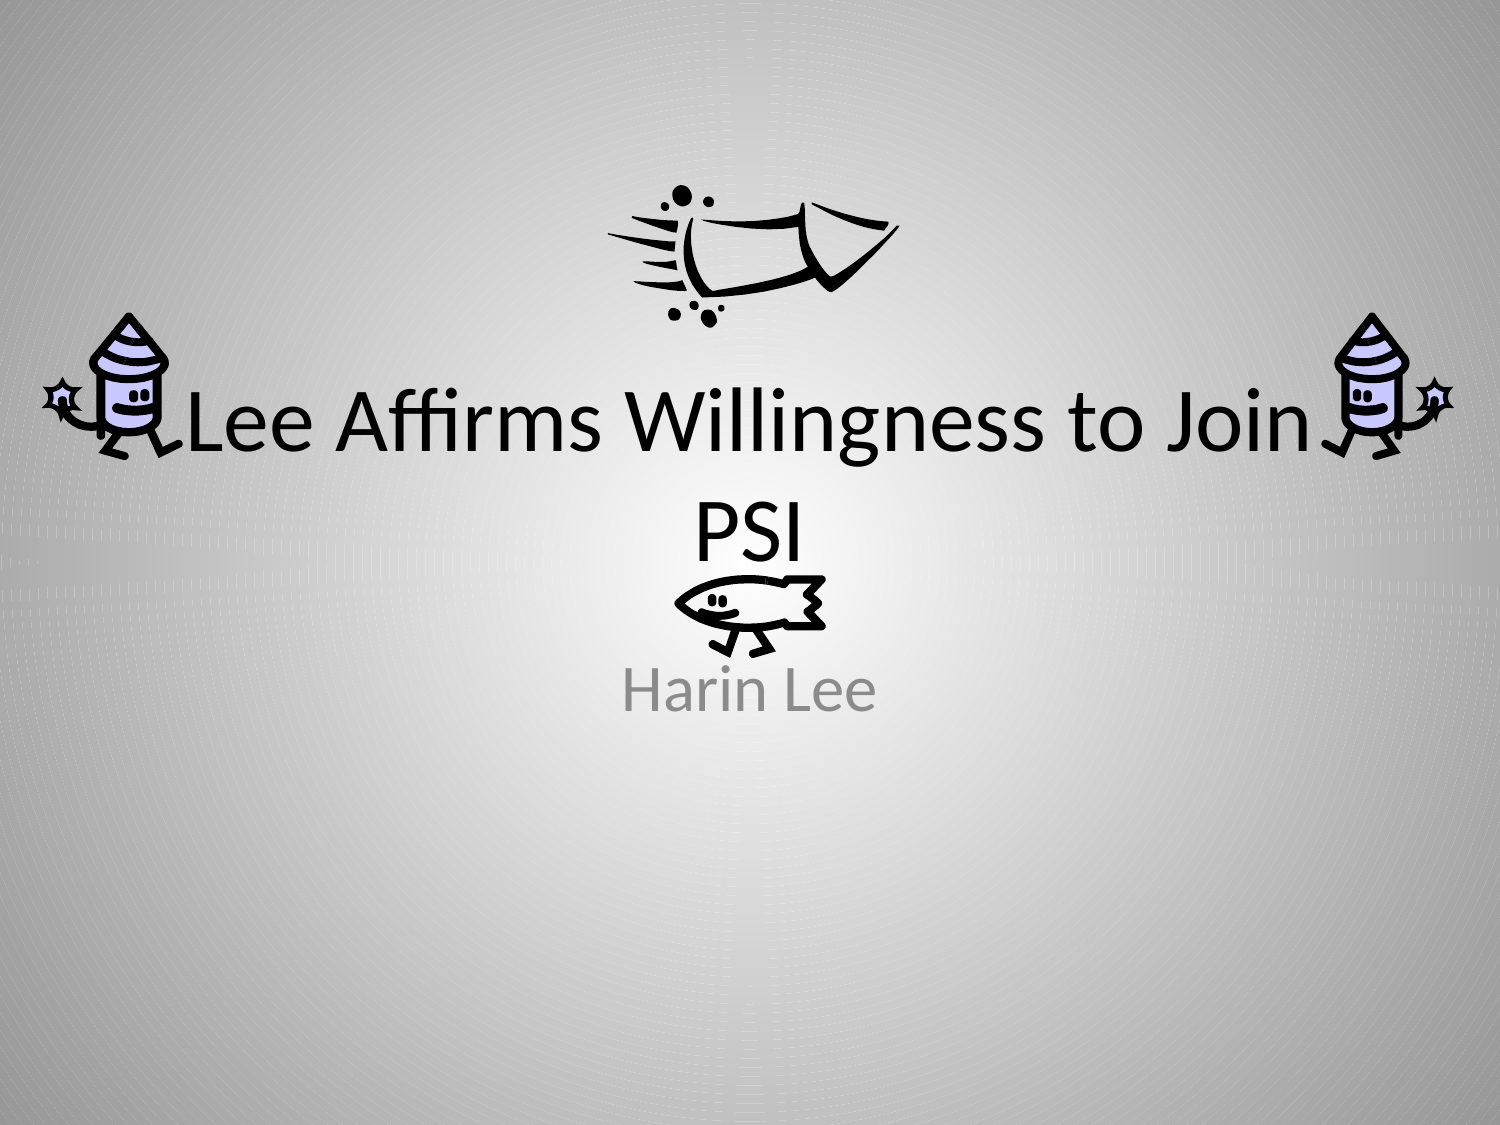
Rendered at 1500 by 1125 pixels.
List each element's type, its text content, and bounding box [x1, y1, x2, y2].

picture [681, 110, 826, 403]
subtitle Harin Lee [225, 637, 1275, 925]
picture [673, 574, 827, 659]
title Lee Affirms Willingness to Join PSI [112, 349, 1388, 591]
picture [41, 312, 184, 461]
picture [1320, 312, 1455, 461]
